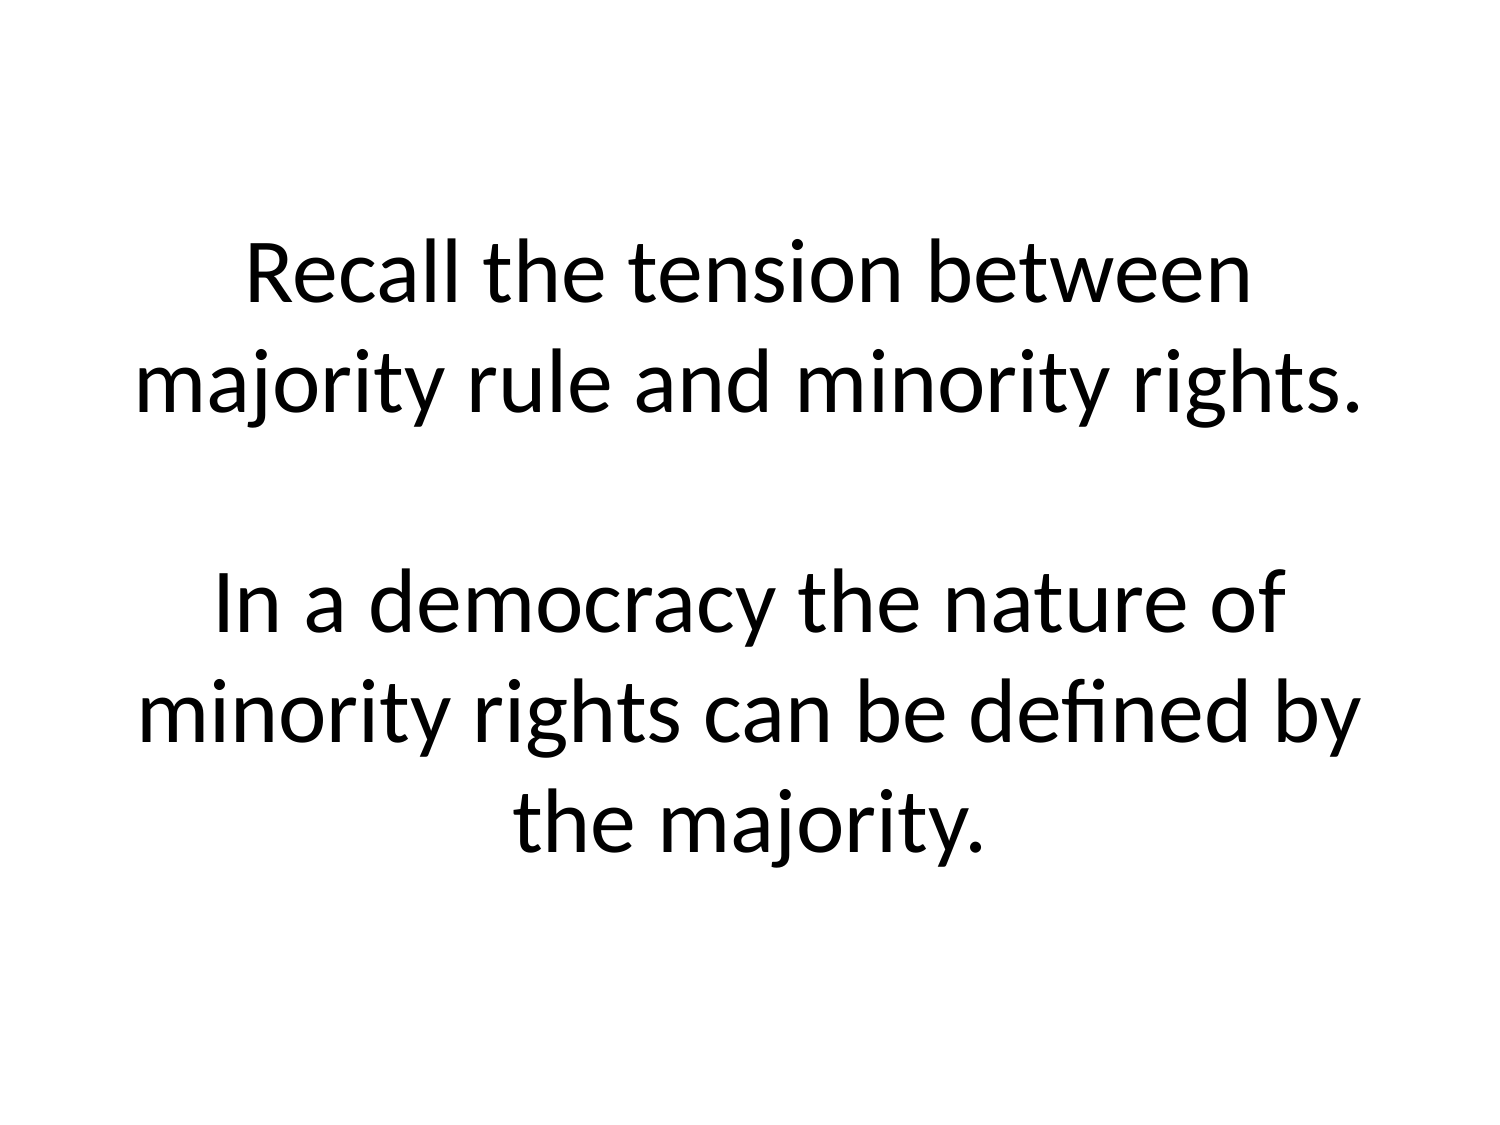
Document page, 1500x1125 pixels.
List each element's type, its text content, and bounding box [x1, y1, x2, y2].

title Recall the tension between majority rule and minority rights. In a democracy the nature of minority rights can be defined by the majority. [74, 44, 1426, 1038]
